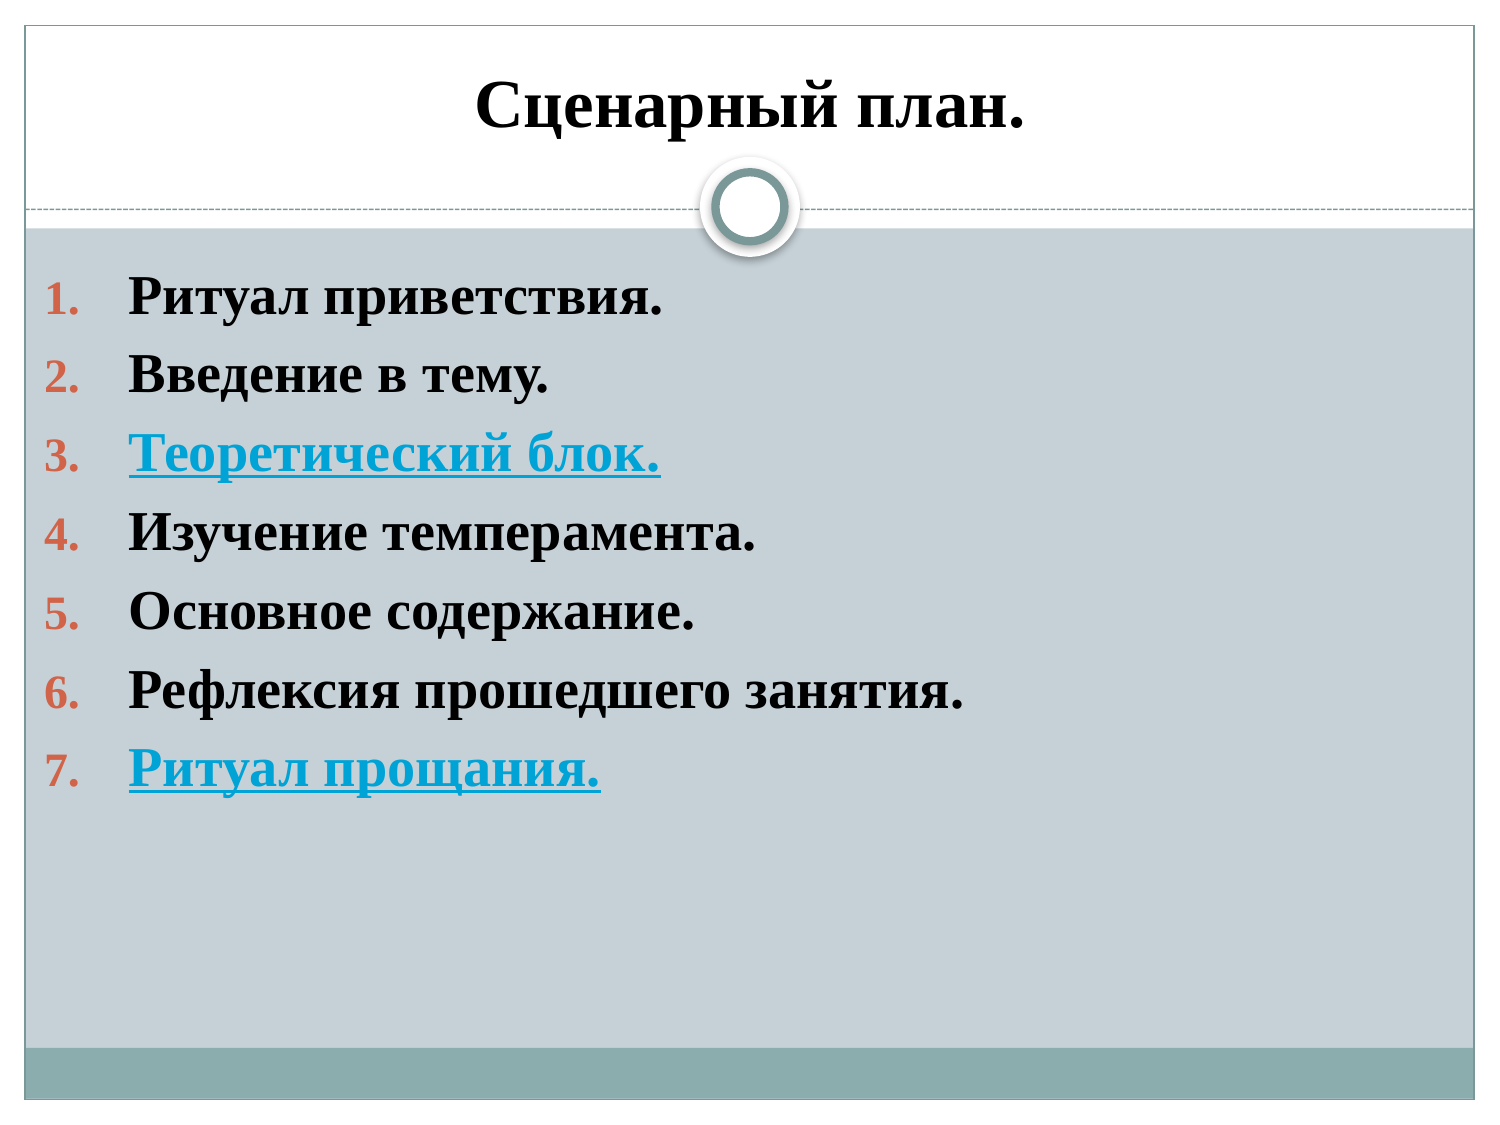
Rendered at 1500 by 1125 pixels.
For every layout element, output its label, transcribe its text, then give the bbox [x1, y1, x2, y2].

list Ритуал приветствия. Введение в тему. Теоретический блок. Изучение темперамента. Основное содержание. Рефлексия прошедшего занятия. Ритуал прощания. [29, 250, 1471, 1094]
title Сценарный план. [29, 30, 1471, 149]
